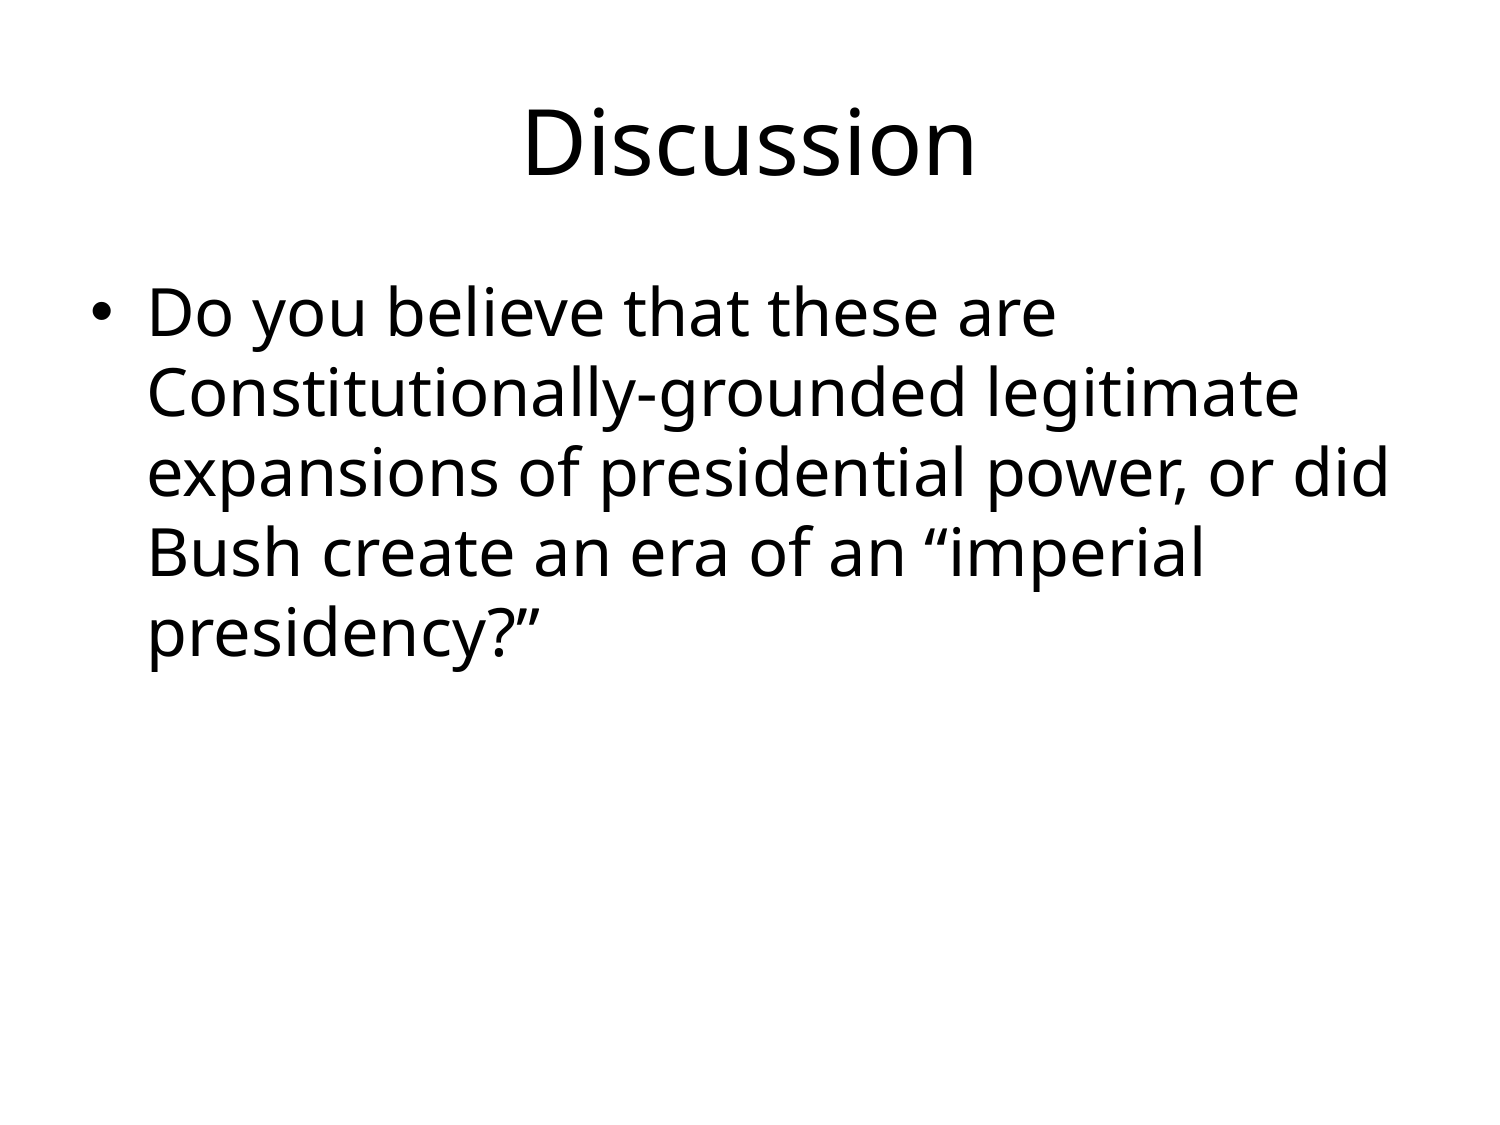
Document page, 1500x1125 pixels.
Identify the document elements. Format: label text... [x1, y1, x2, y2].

title Discussion [75, 45, 1425, 233]
list Do you believe that these are Constitutionally-grounded legitimate expansions of presidential power, or did Bush create an era of an “imperial presidency?” [75, 262, 1425, 1005]
